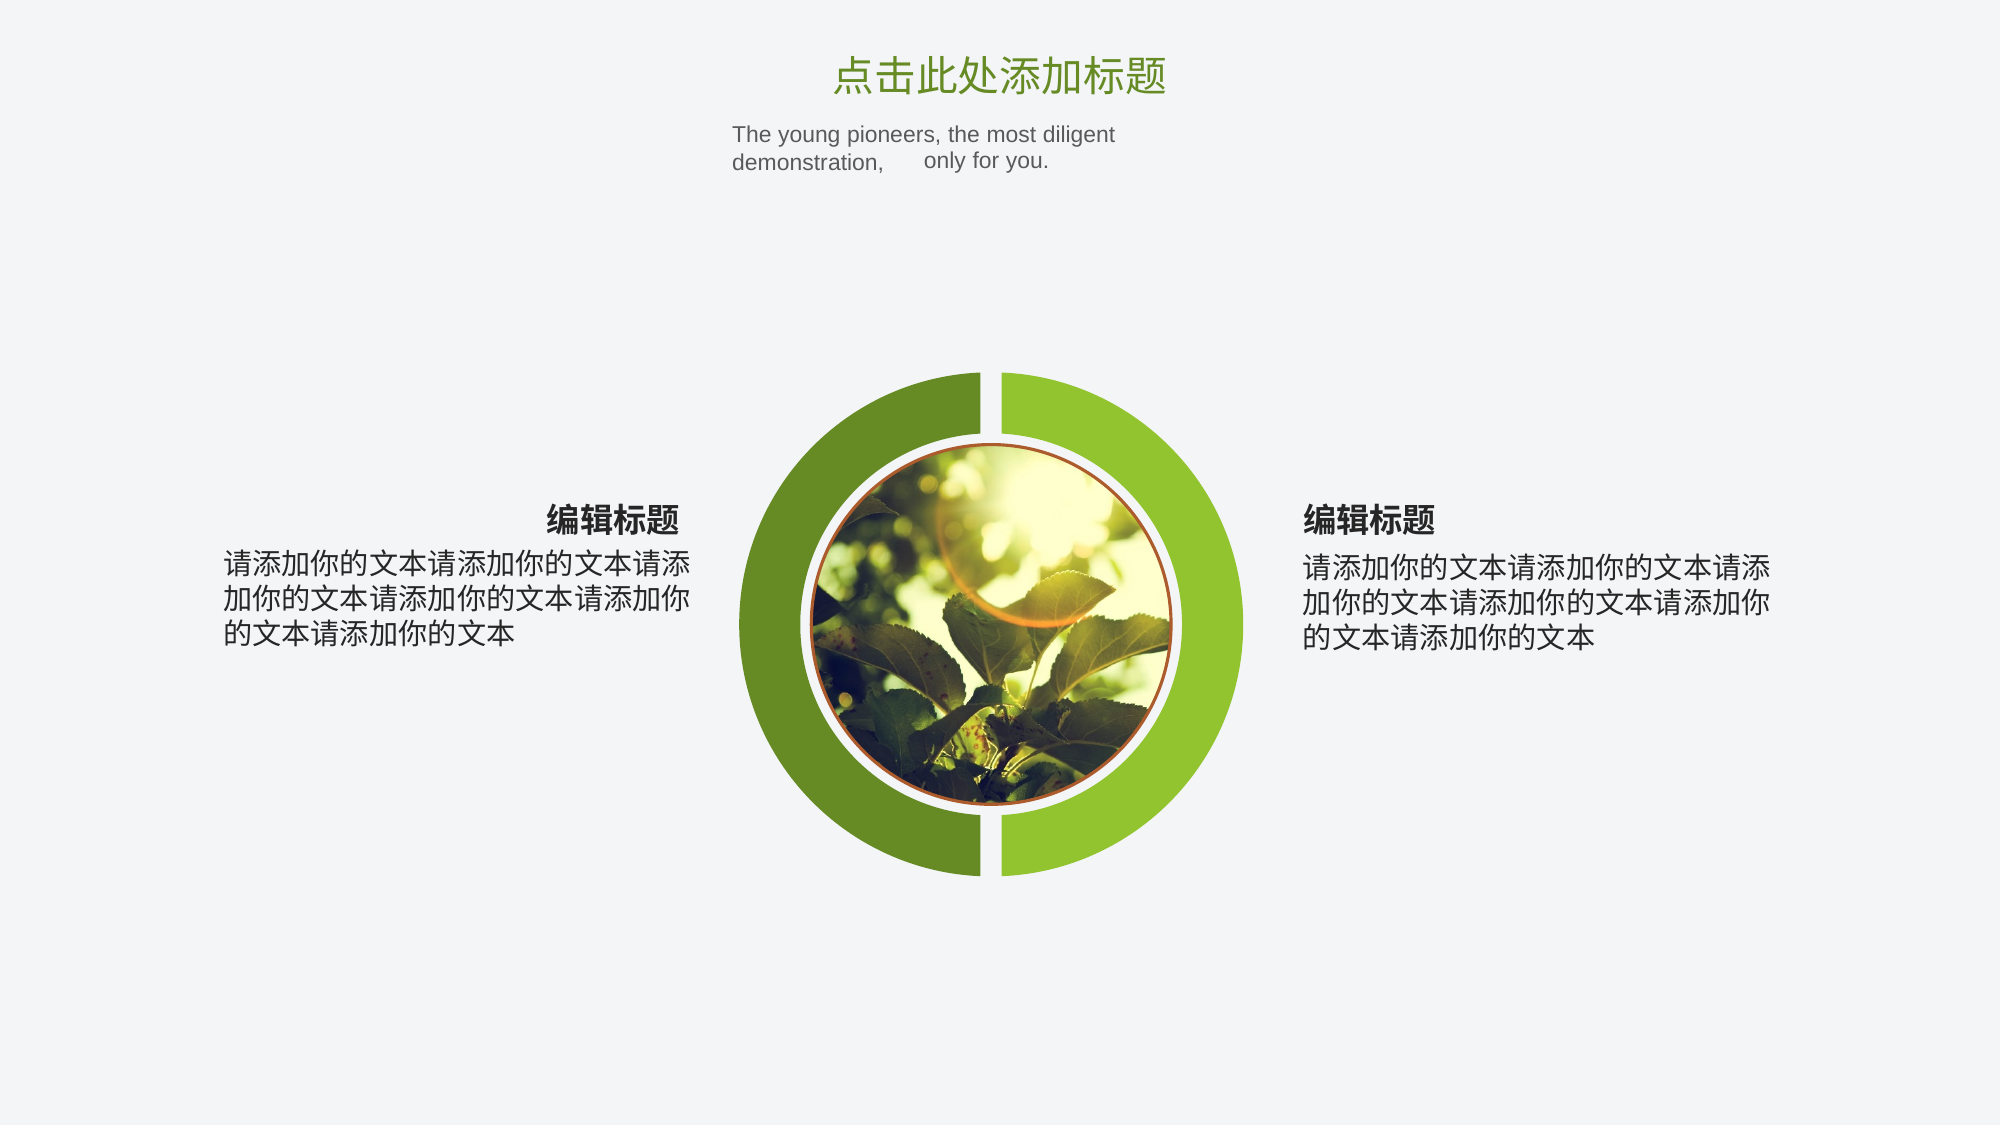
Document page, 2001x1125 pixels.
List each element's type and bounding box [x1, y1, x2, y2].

text_box [223, 372, 1777, 877]
text_box [717, 42, 1283, 182]
